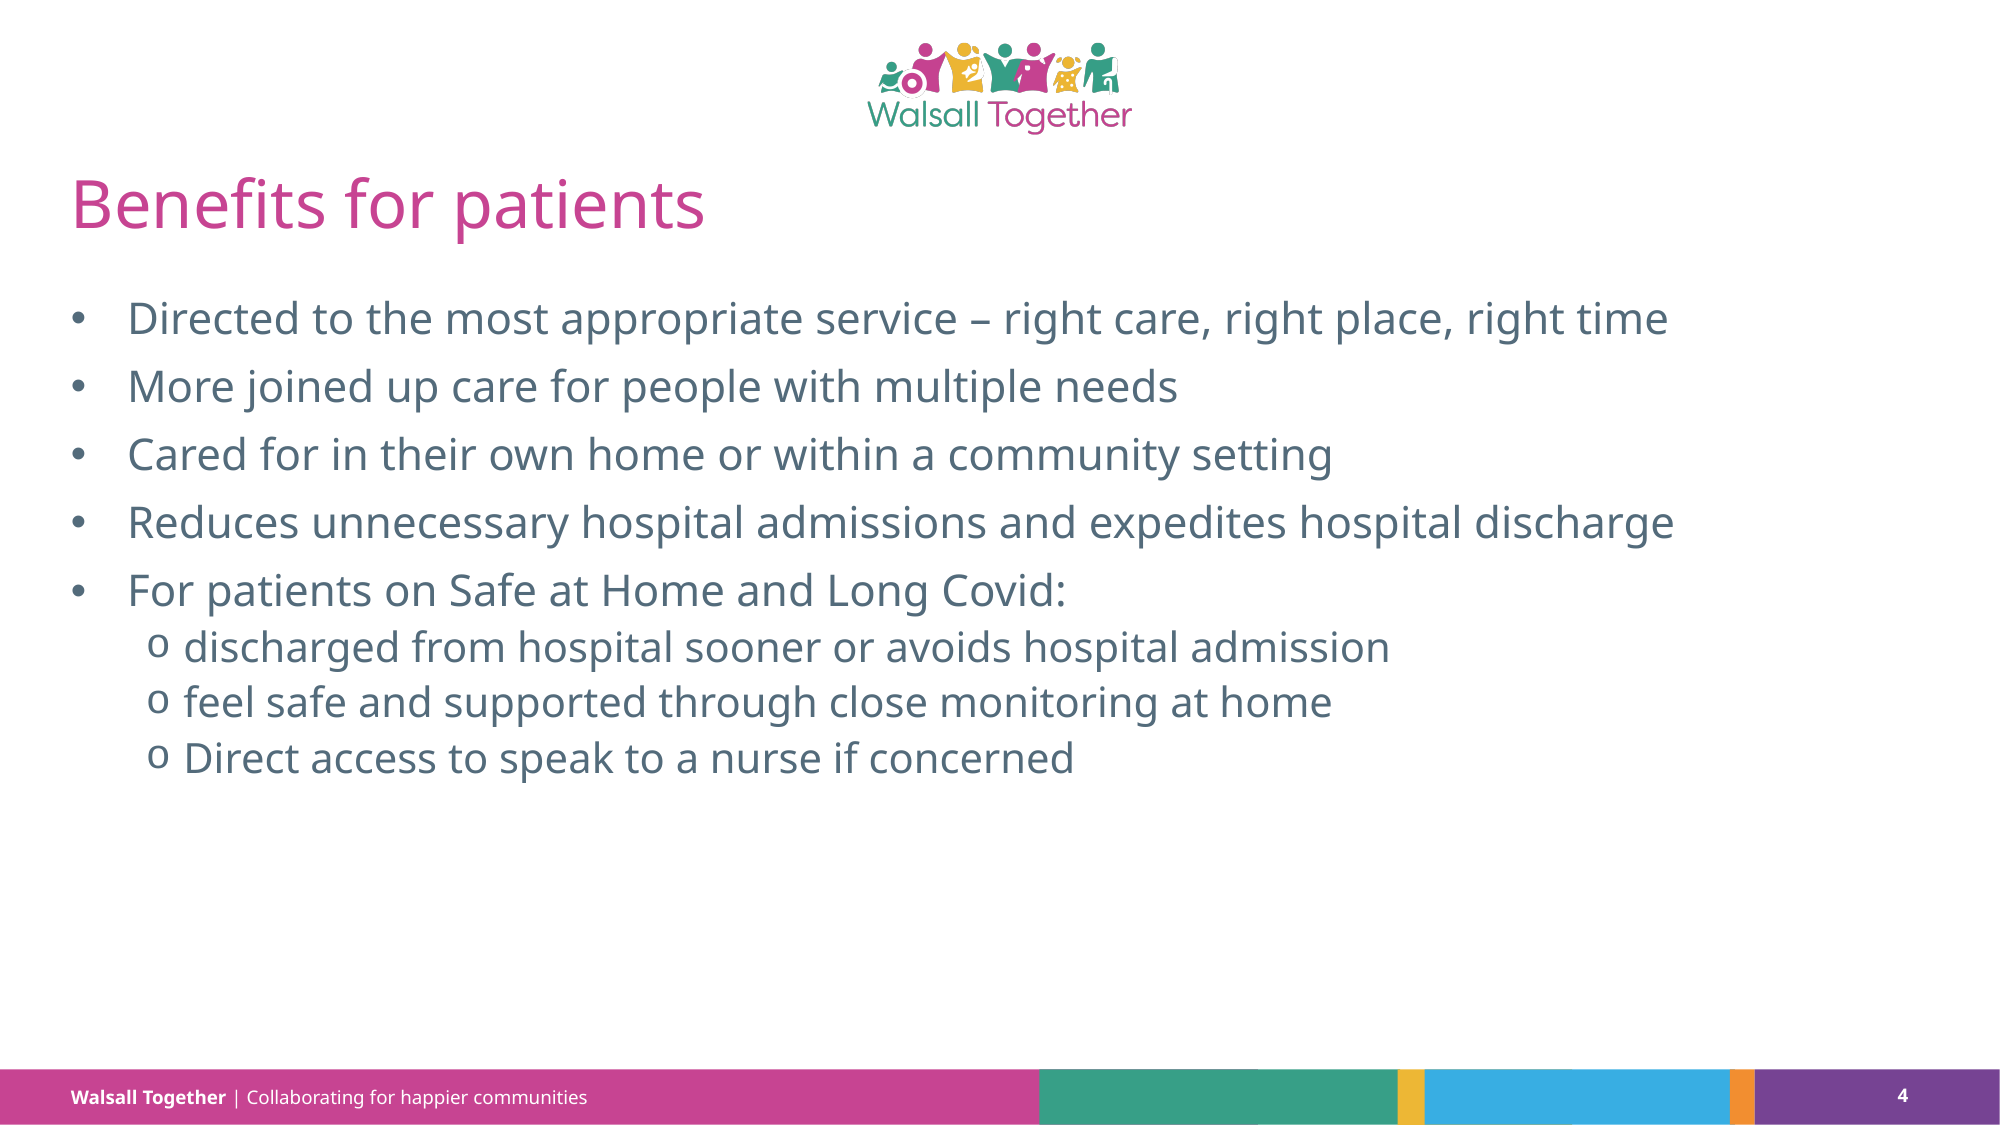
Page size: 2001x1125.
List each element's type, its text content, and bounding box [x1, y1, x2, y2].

slide_number 4 [1877, 1069, 1929, 1124]
title Benefits for patients [70, 170, 1929, 296]
picture [865, 40, 1135, 137]
footer Walsall Together | Collaborating for happier communities [70, 1069, 1851, 1124]
list Directed to the most appropriate service – right care, right place, right time More joined up care for people with multiple needs Cared for in their own home or within a community setting Reduces unnecessary hospital admissions and expedites hospital discharge For patients on Safe at Home and Long Covid: discharged from hospital sooner or avoids hospital admission feel safe and supported through close monitoring at home Direct access to speak to a nurse if concerned [70, 296, 1929, 1034]
